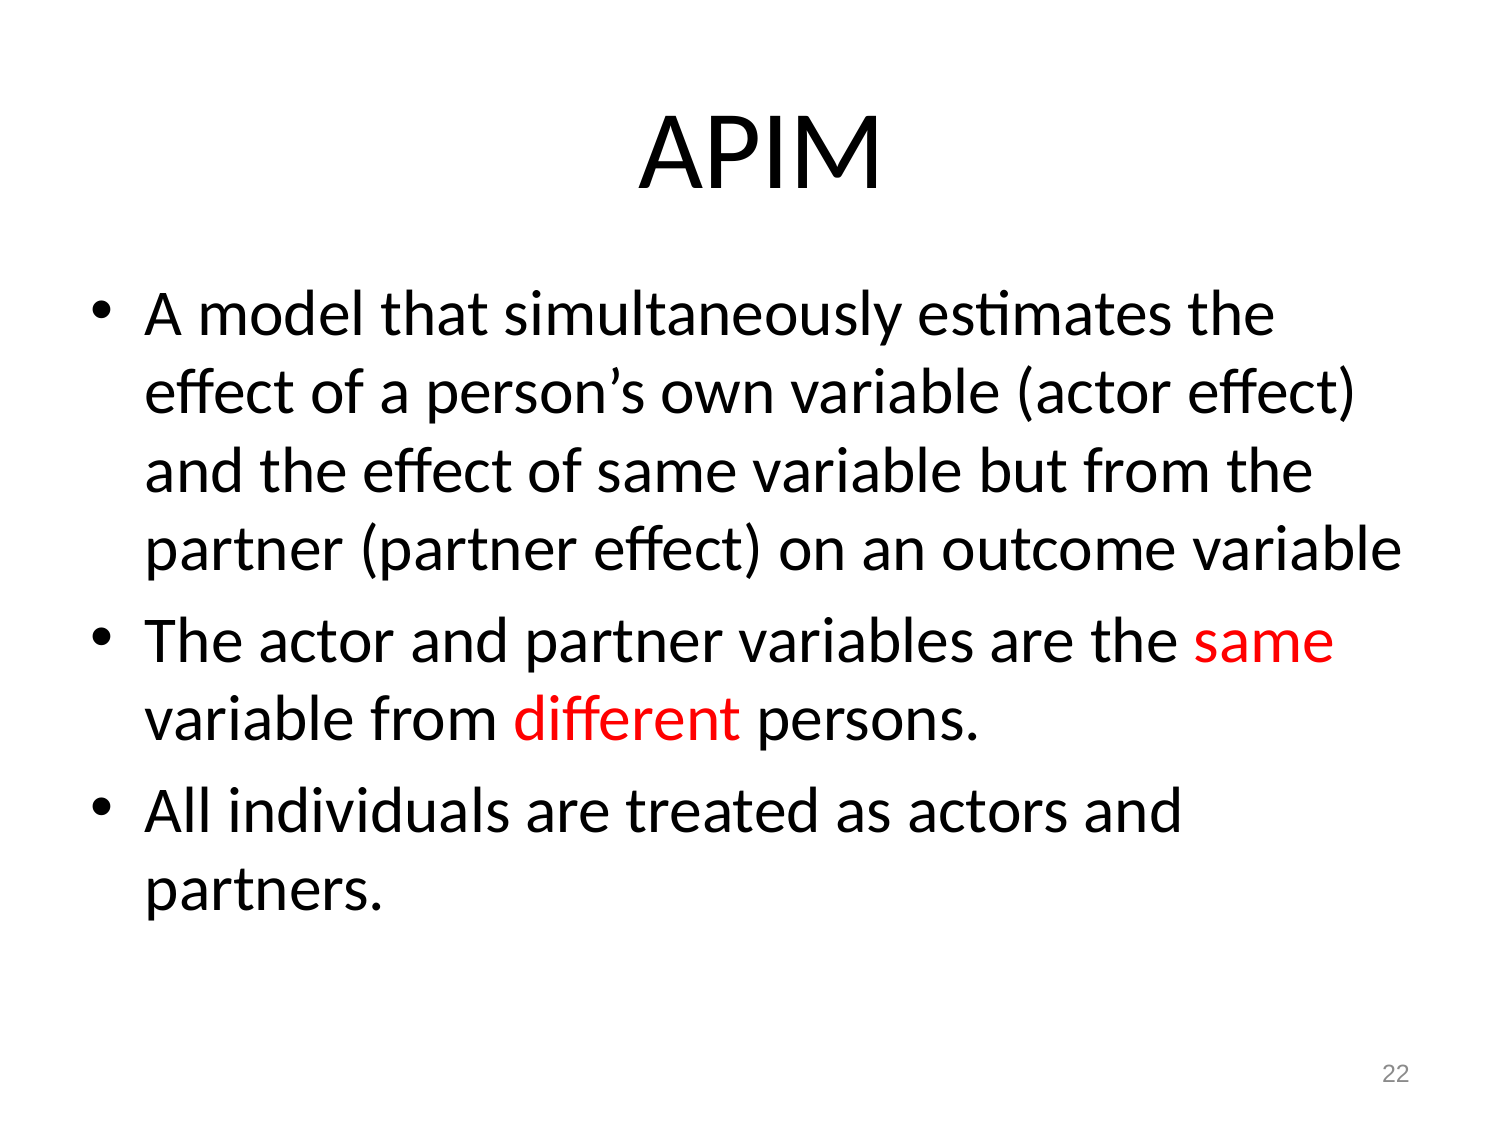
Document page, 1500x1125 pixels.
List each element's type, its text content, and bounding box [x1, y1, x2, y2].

list A model that simultaneously estimates the effect of a person’s own variable (actor effect) and the effect of same variable but from the partner (partner effect) on an outcome variable The actor and partner variables are the same variable from different persons. All individuals are treated as actors and partners. [75, 262, 1425, 1005]
slide_number 22 [1074, 1042, 1425, 1103]
title APIM [87, 50, 1438, 238]
